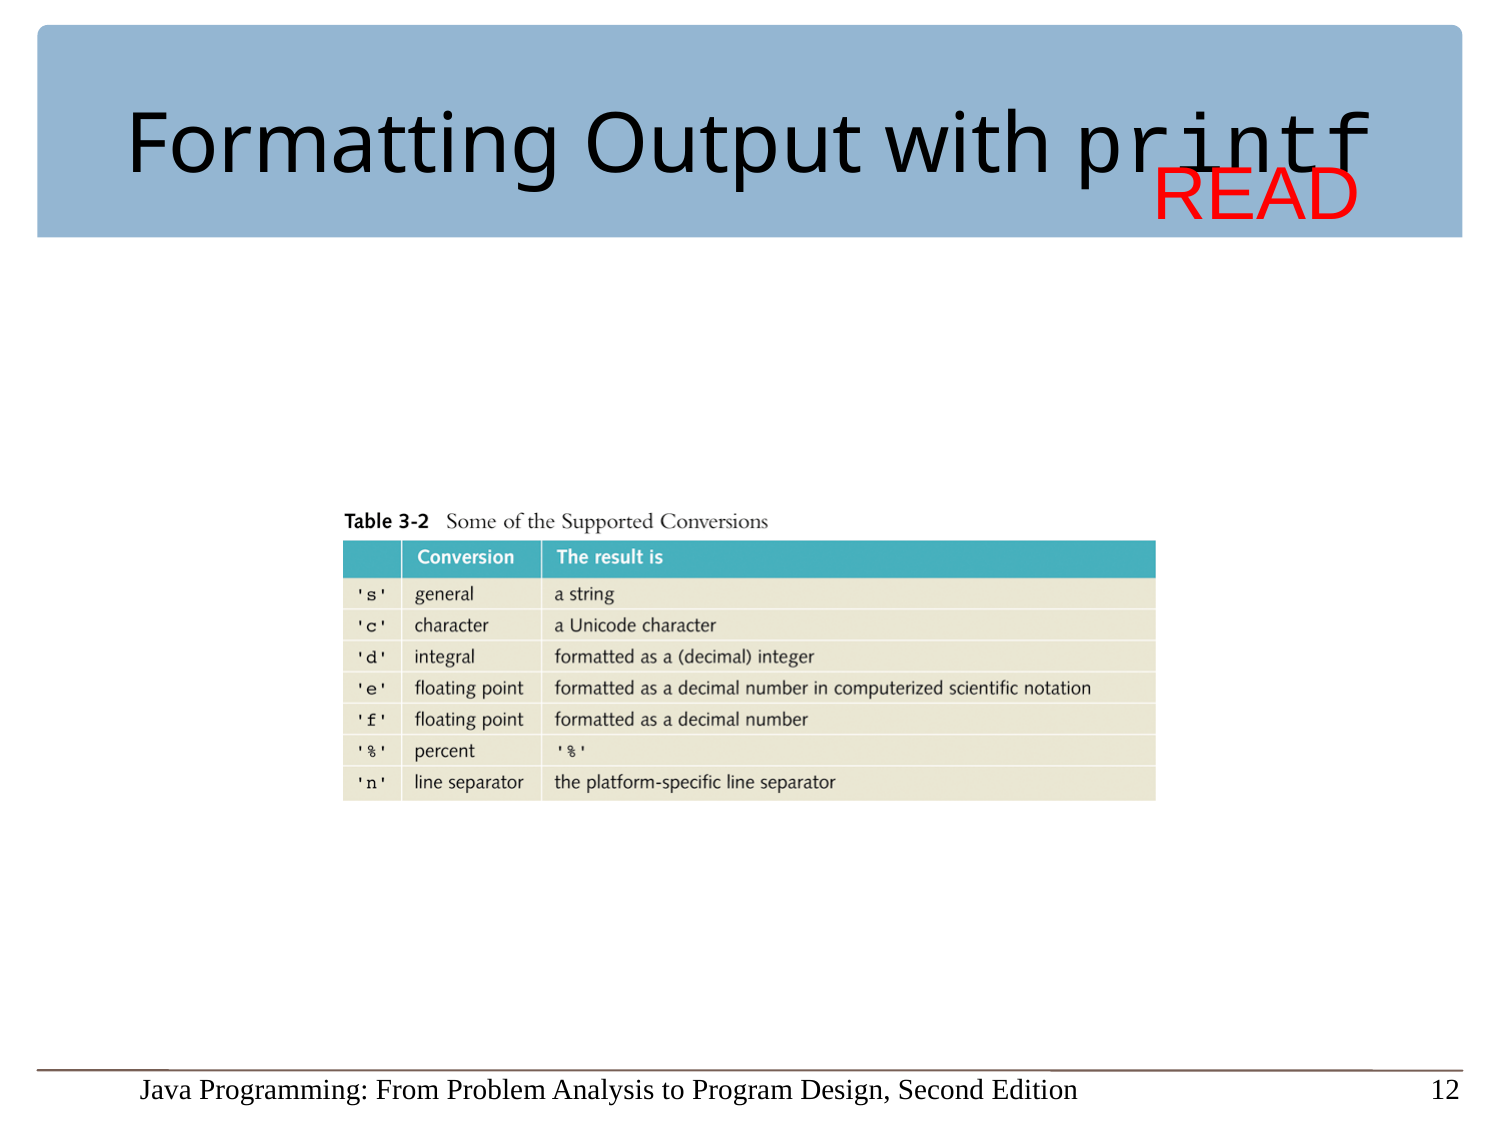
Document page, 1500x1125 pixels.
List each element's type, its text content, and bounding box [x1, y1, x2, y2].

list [343, 511, 1157, 801]
text_box READ [1137, 137, 1400, 243]
text_box Java Programming: From Problem Analysis to Program Design, Second Edition [125, 1062, 1275, 1100]
title Formatting Output with printf [49, 44, 1451, 233]
text_box 12 [1275, 1062, 1475, 1100]
